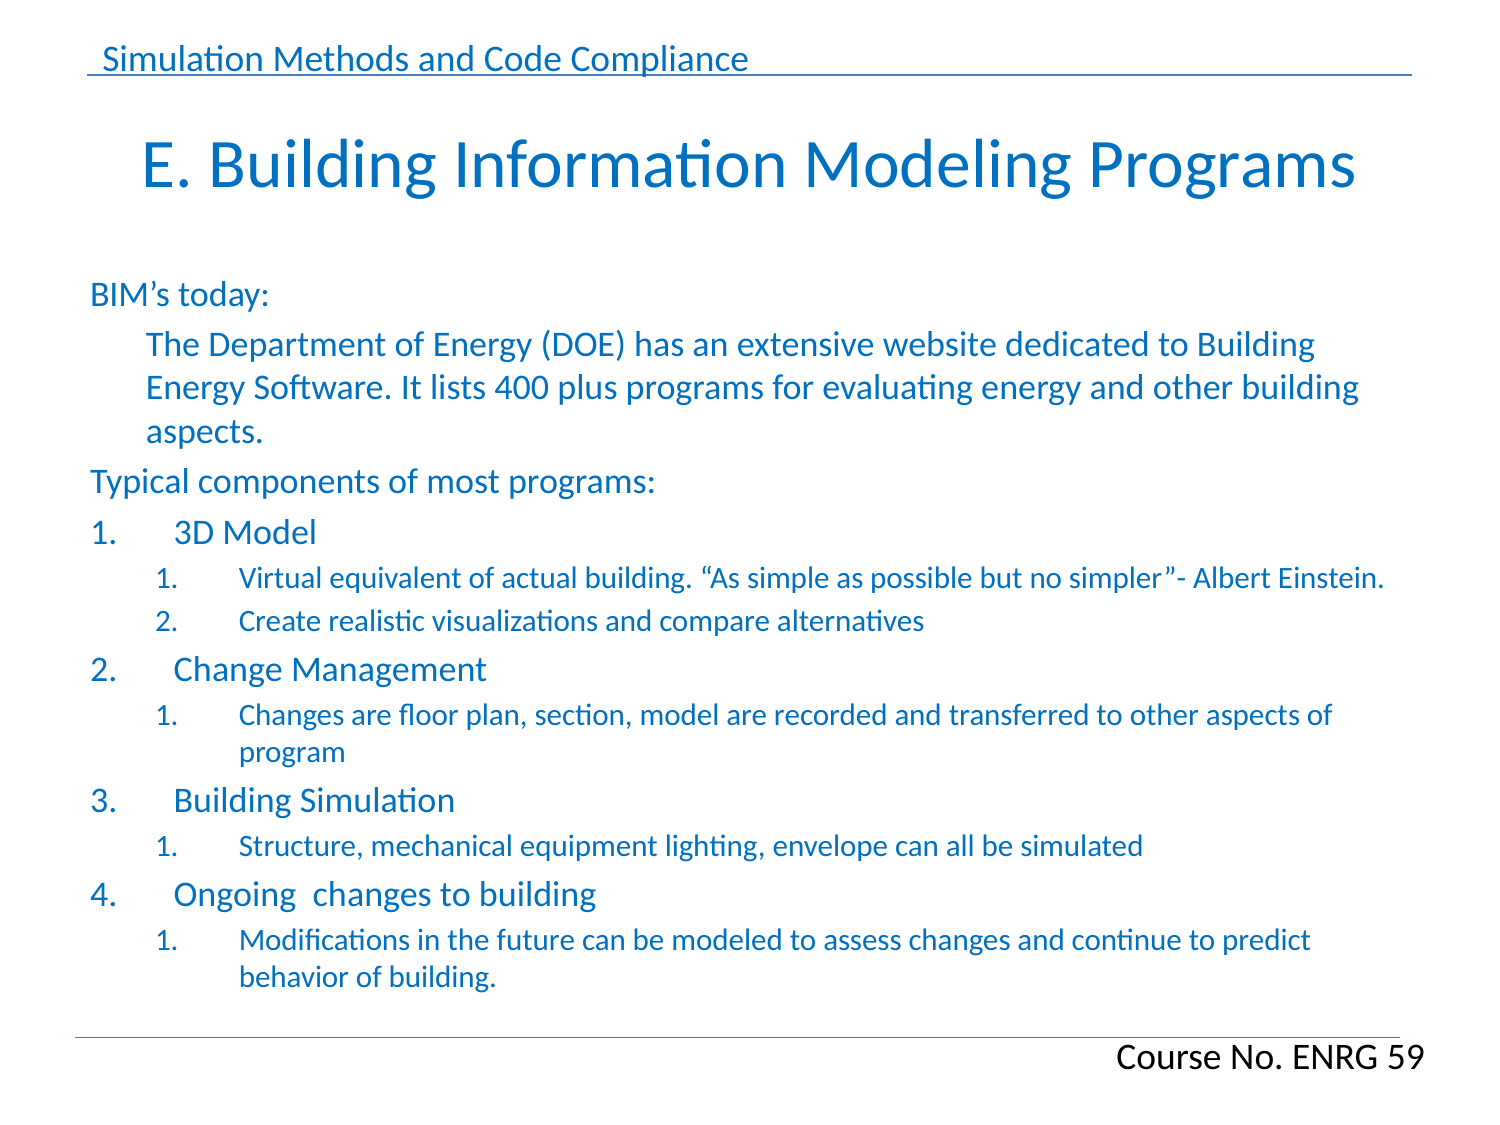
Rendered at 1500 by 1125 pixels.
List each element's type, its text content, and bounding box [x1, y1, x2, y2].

list BIM’s today: The Department of Energy (DOE) has an extensive website dedicated to Building Energy Software. It lists 400 plus programs for evaluating energy and other building aspects. Typical components of most programs: 3D Model Virtual equivalent of actual building. “As simple as possible but no simpler”- Albert Einstein. Create realistic visualizations and compare alternatives Change Management Changes are floor plan, section, model are recorded and transferred to other aspects of program Building Simulation Structure, mechanical equipment lighting, envelope can all be simulated Ongoing changes to building Modifications in the future can be modeled to assess changes and continue to predict behavior of building. [75, 262, 1425, 1005]
title E. Building Information Modeling Programs [75, 87, 1425, 233]
